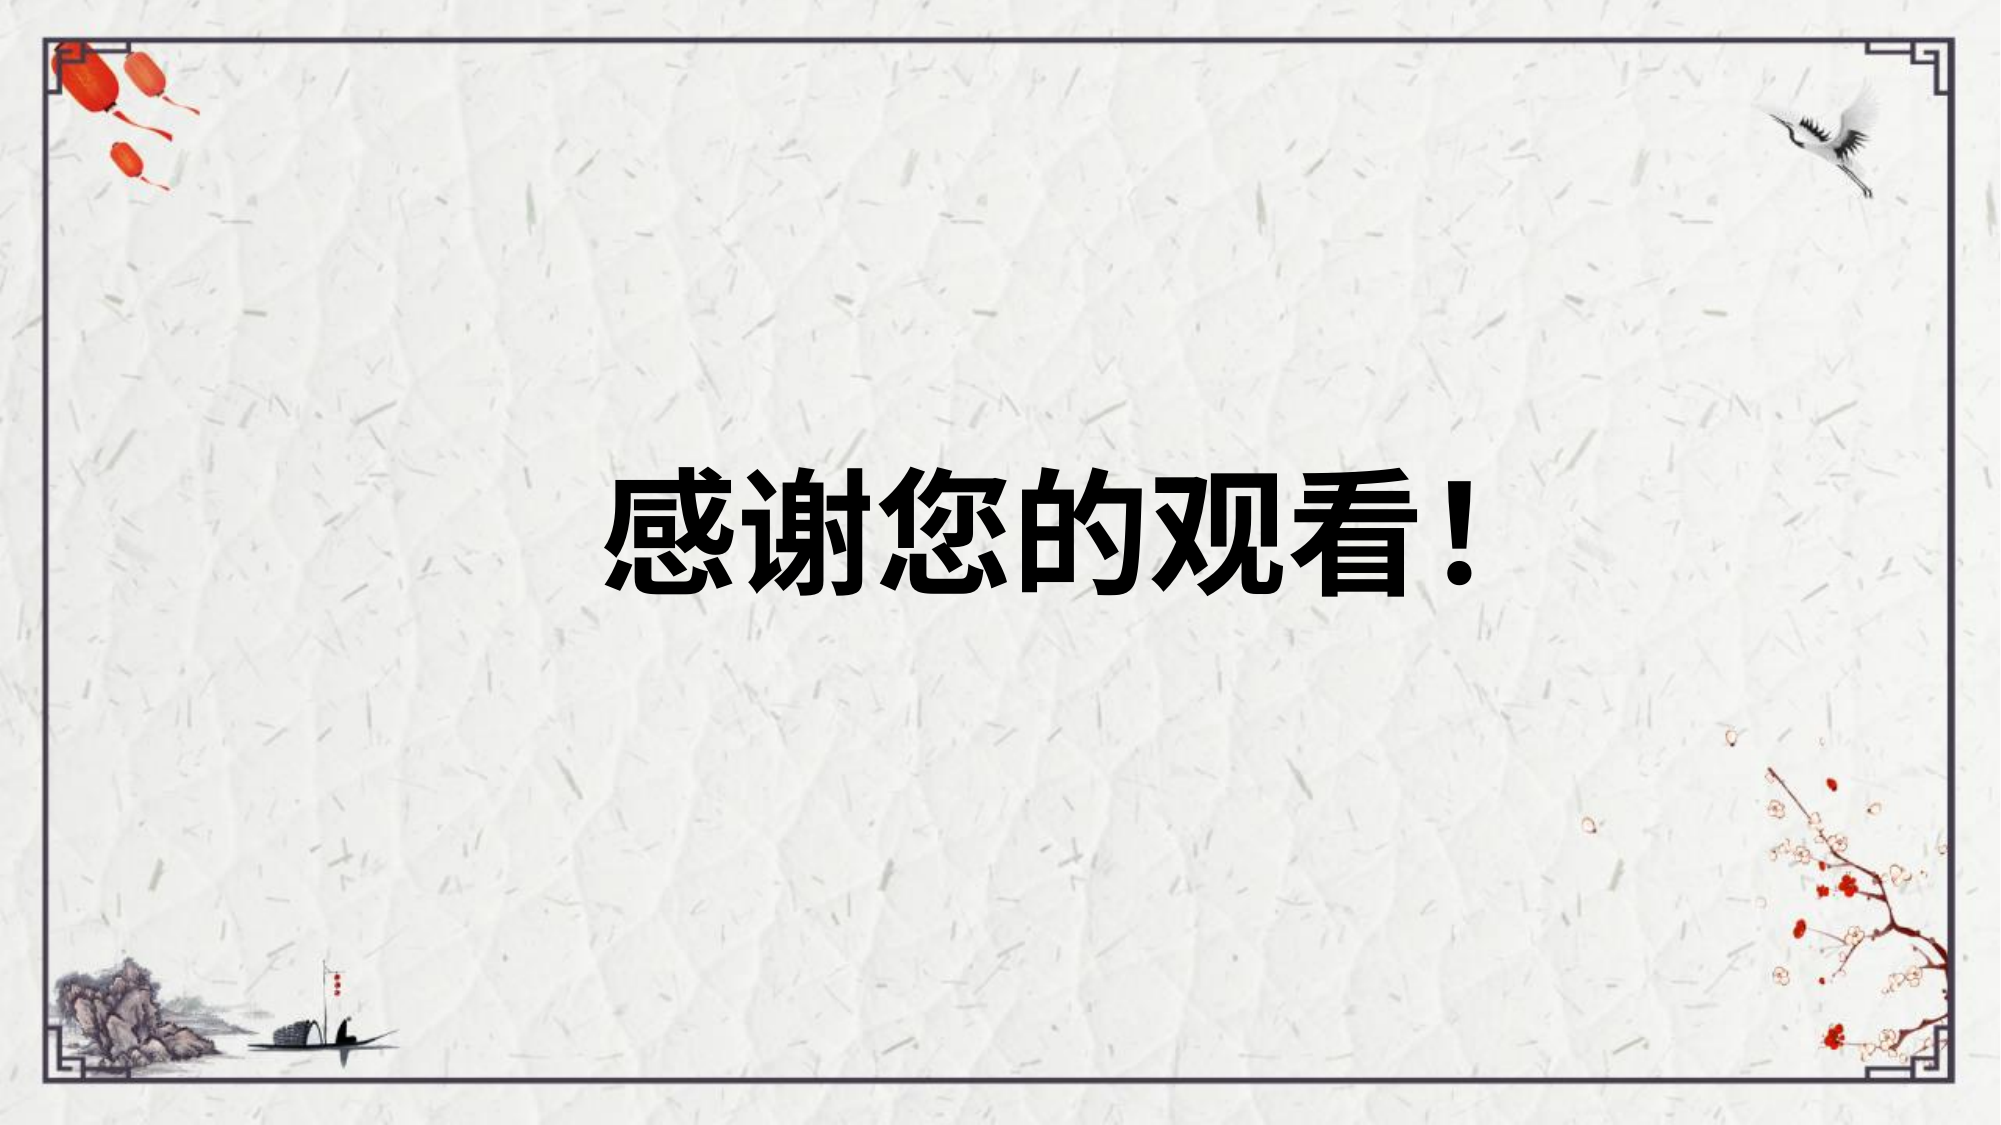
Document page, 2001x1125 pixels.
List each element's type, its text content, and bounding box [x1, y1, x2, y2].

picture [0, 0, 2001, 1125]
text_box 感谢您的观看！ [585, 439, 1611, 620]
